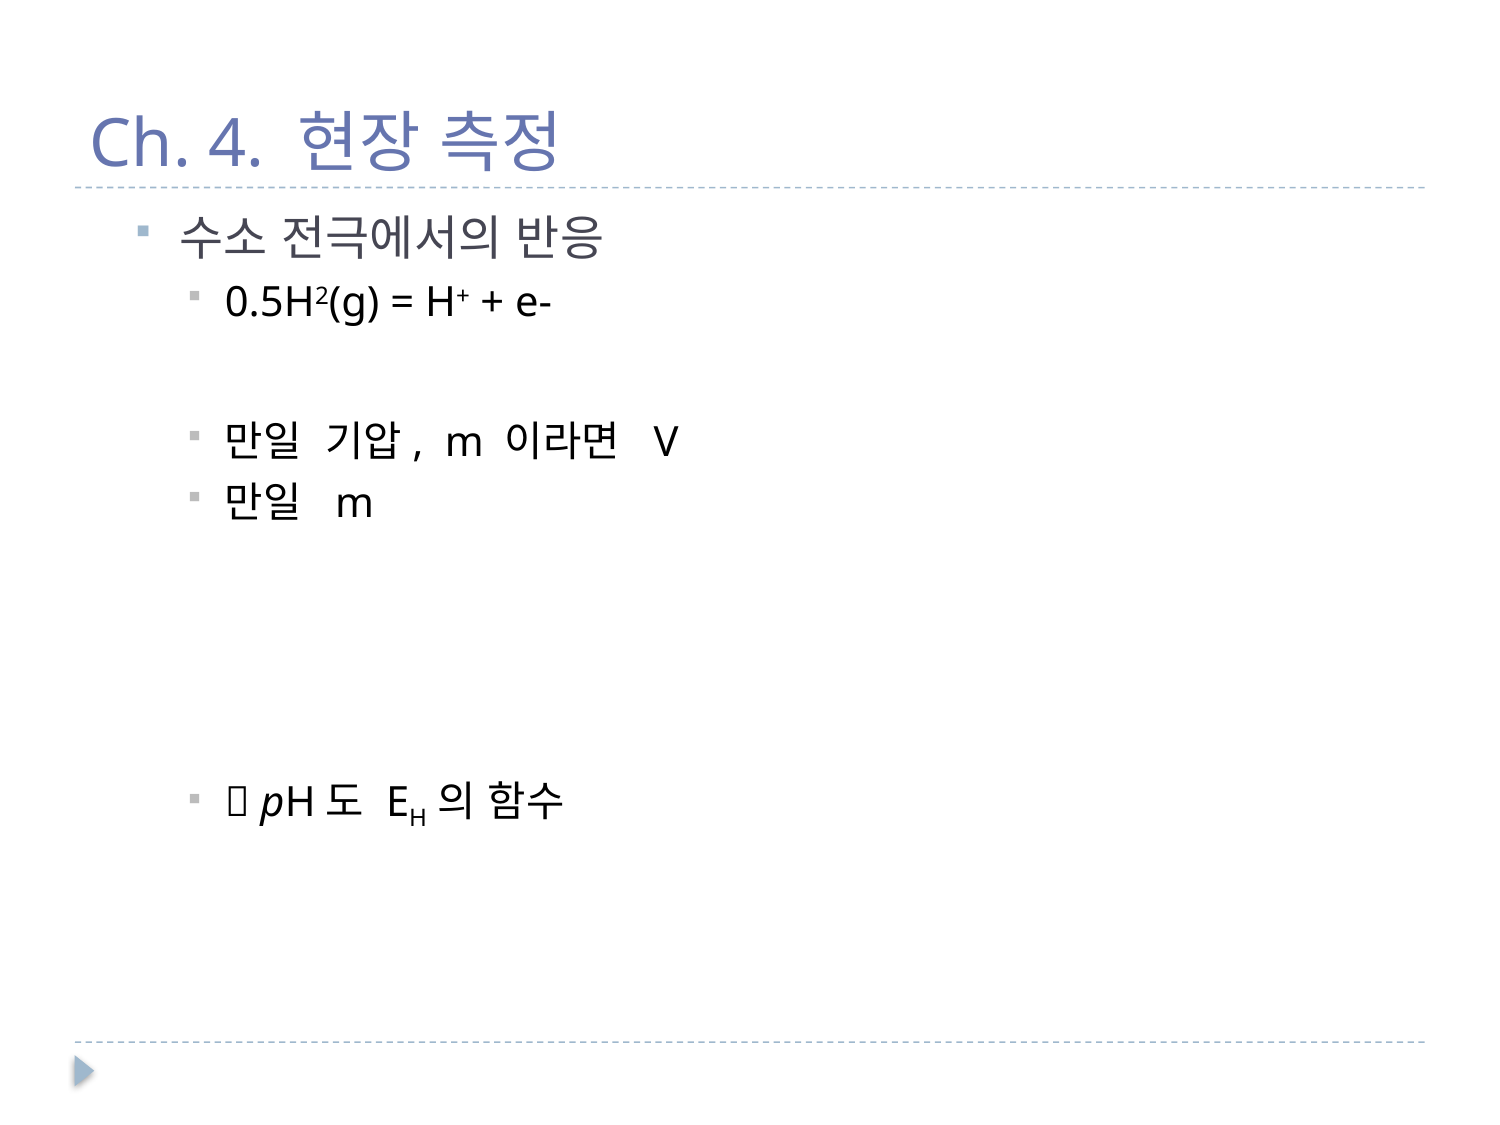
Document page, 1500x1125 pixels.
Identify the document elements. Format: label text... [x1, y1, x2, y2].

title Ch. 4. 현장 측정 [75, 24, 1425, 188]
